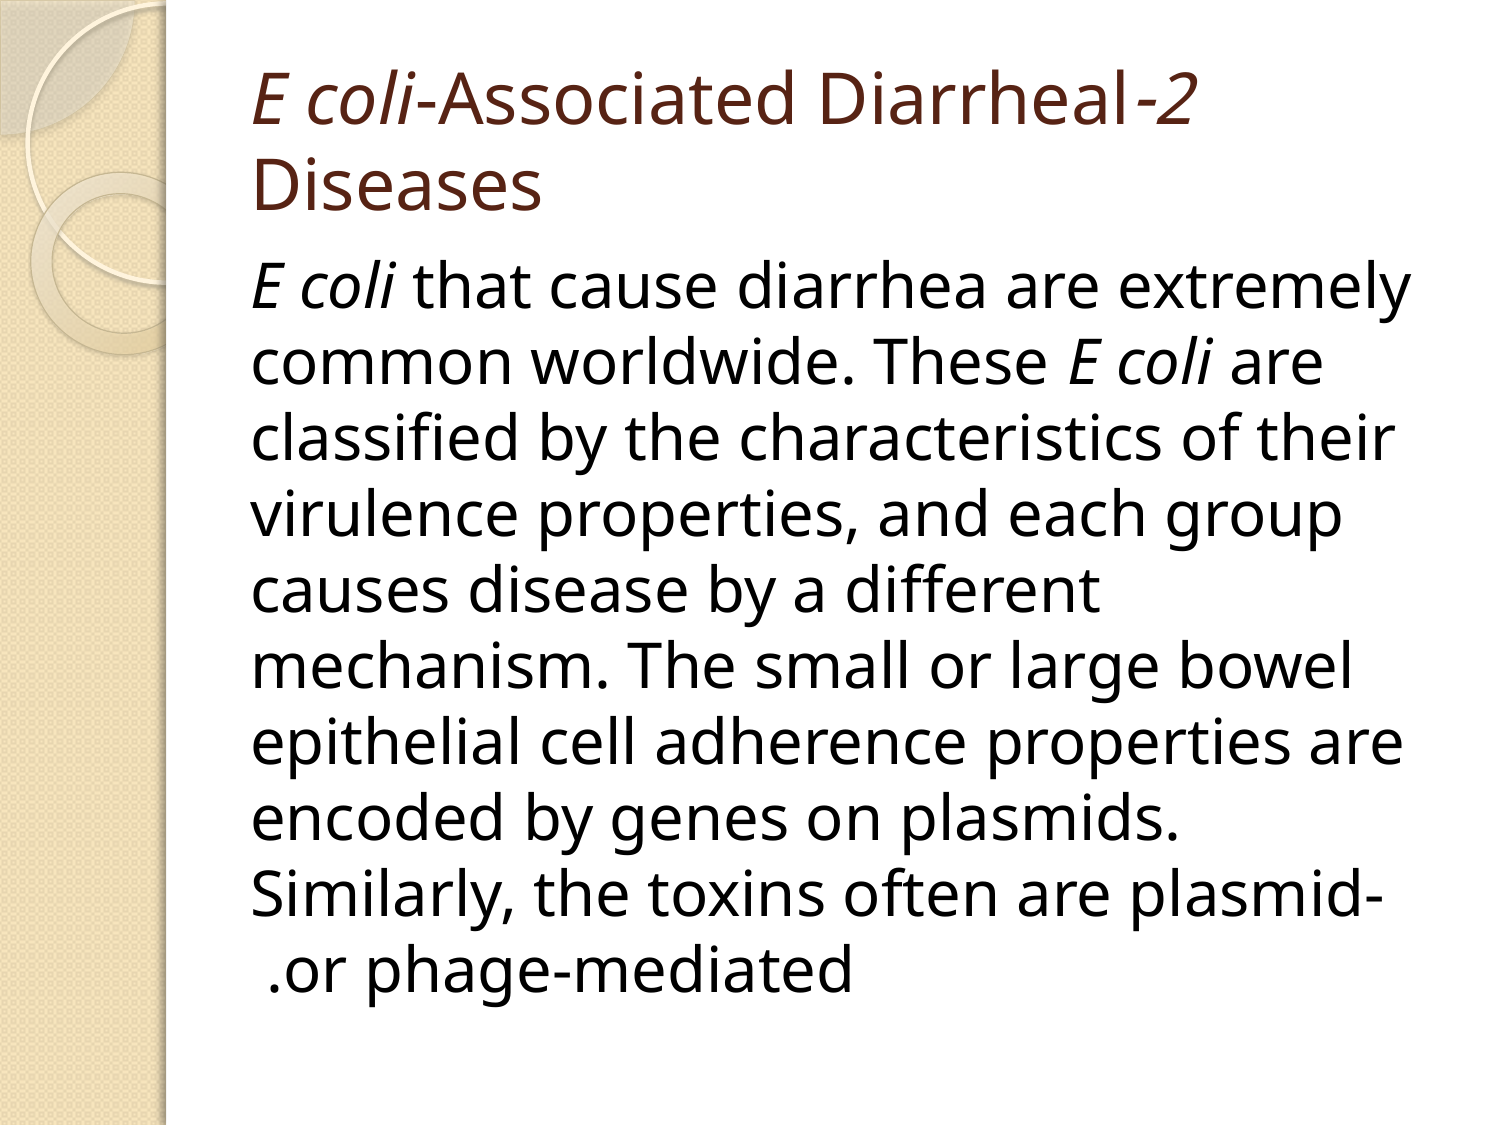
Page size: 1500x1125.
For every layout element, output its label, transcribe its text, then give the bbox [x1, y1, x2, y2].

list E coli that cause diarrhea are extremely common worldwide. These E coli are classified by the characteristics of their virulence properties, and each group causes disease by a different mechanism. The small or large bowel epithelial cell adherence properties are encoded by genes on plasmids. Similarly, the toxins often are plasmid- or phage-mediated. [235, 237, 1466, 1025]
title 2-E coli-Associated Diarrheal Diseases [235, 45, 1466, 233]
